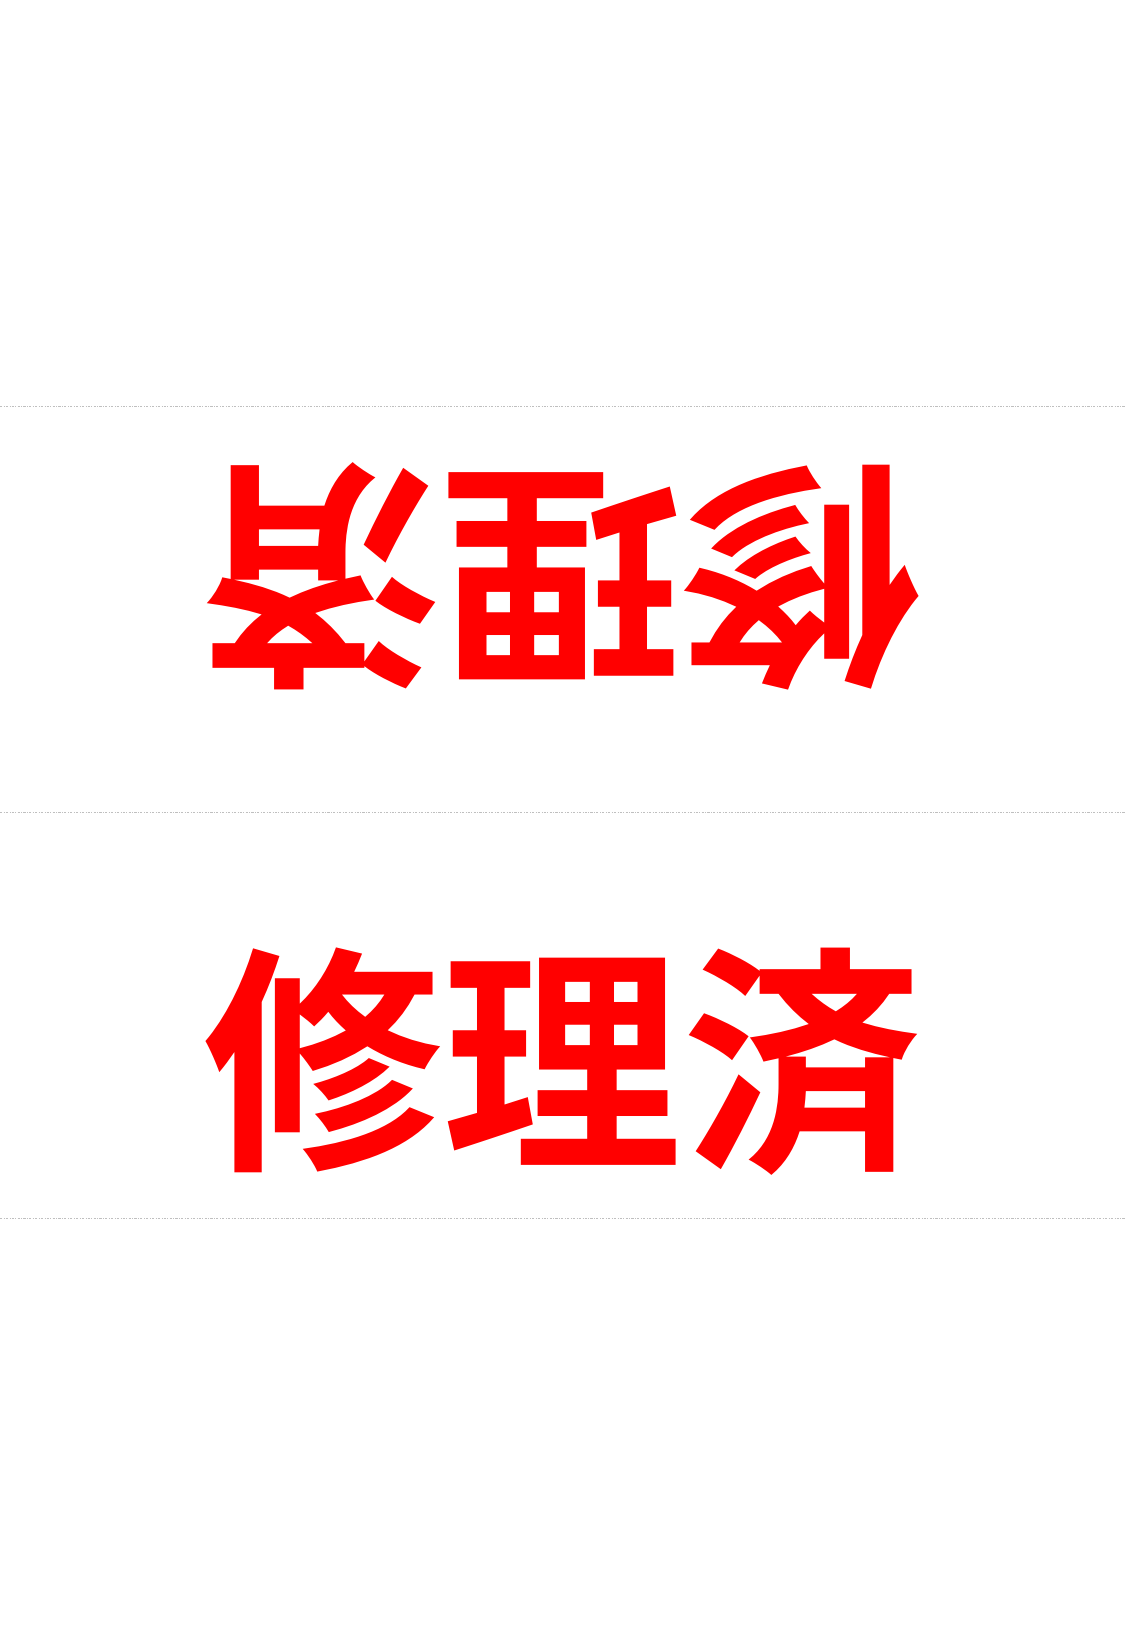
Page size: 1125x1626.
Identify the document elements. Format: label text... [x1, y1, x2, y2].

text_box 修理済 [188, 904, 937, 1207]
text_box 修理済 [188, 431, 937, 734]
